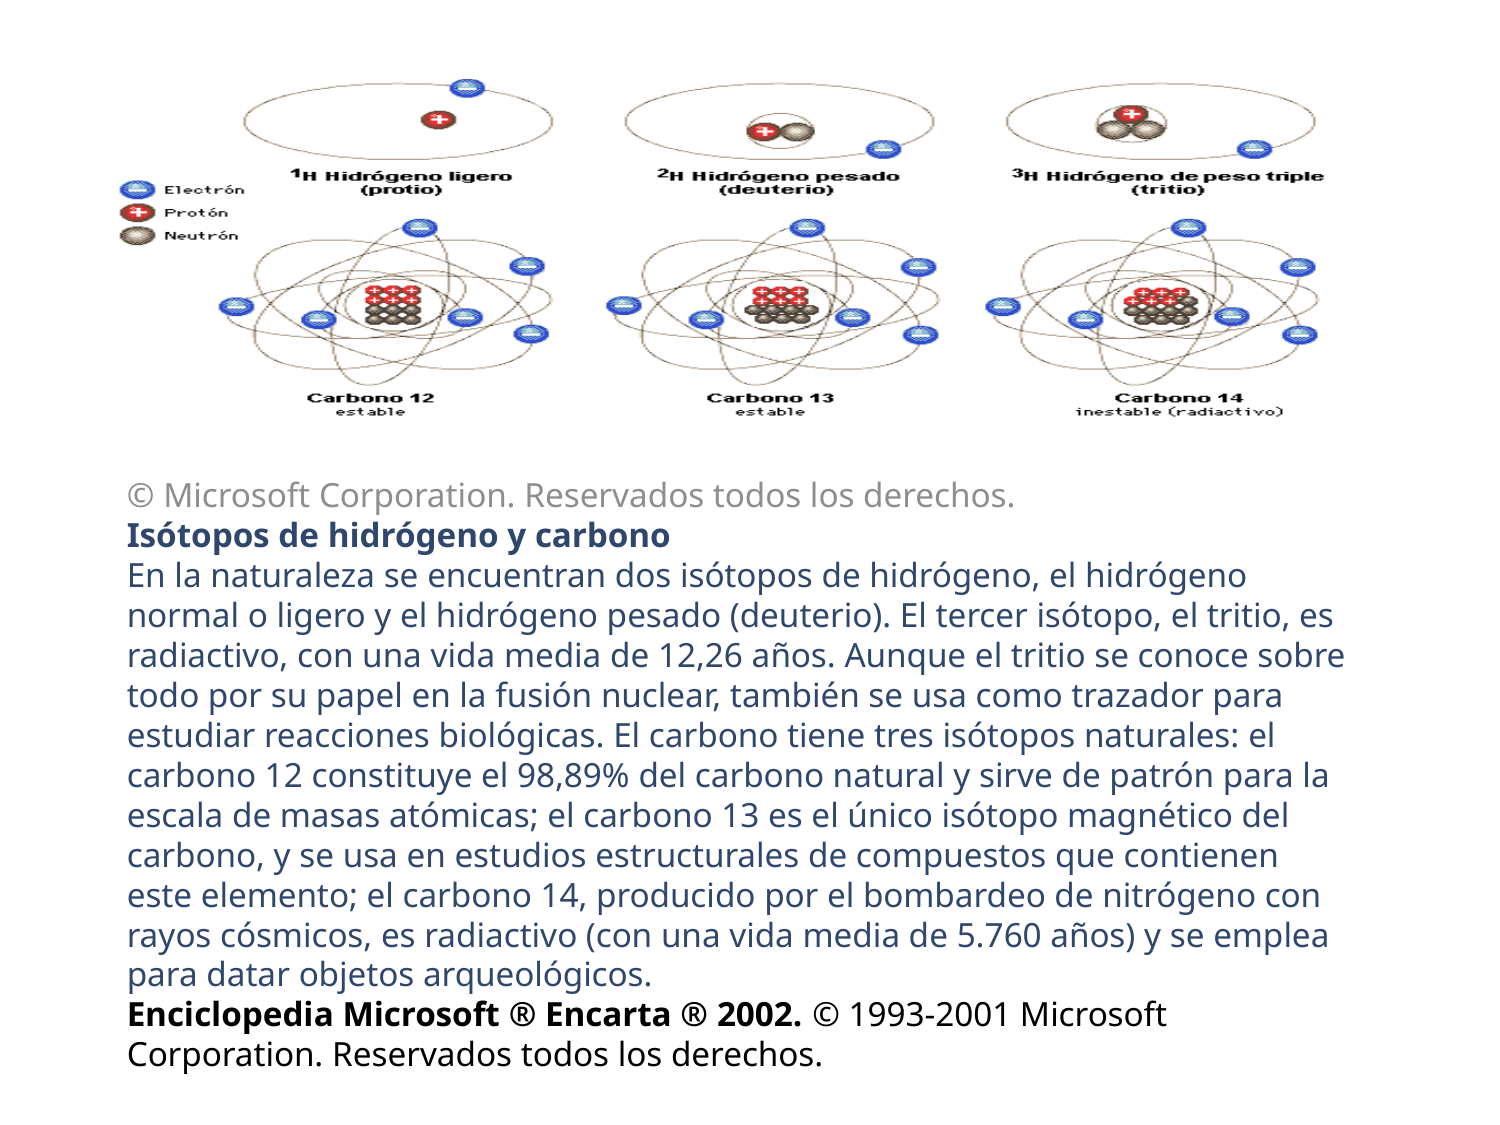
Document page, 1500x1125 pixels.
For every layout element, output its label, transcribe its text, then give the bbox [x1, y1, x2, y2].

picture [99, 66, 1353, 433]
text_box © Microsoft Corporation. Reservados todos los derechos. Isótopos de hidrógeno y carbono En la naturaleza se encuentran dos isótopos de hidrógeno, el hidrógeno normal o ligero y el hidrógeno pesado (deuterio). El tercer isótopo, el tritio, es radiactivo, con una vida media de 12,26 años. Aunque el tritio se conoce sobre todo por su papel en la fusión nuclear, también se usa como trazador para estudiar reacciones biológicas. El carbono tiene tres isótopos naturales: el carbono 12 constituye el 98,89% del carbono natural y sirve de patrón para la escala de masas atómicas; el carbono 13 es el único isótopo magnético del carbono, y se usa en estudios estructurales de compuestos que contienen este elemento; el carbono 14, producido por el bombardeo de nitrógeno con rayos cósmicos, es radiactivo (con una vida media de 5.760 años) y se emplea para datar objetos arqueológicos. Enciclopedia Microsoft ® Encarta ® 2002. © 1993-2001 Microsoft Corporation. Reservados todos los derechos. [112, 467, 1365, 1081]
